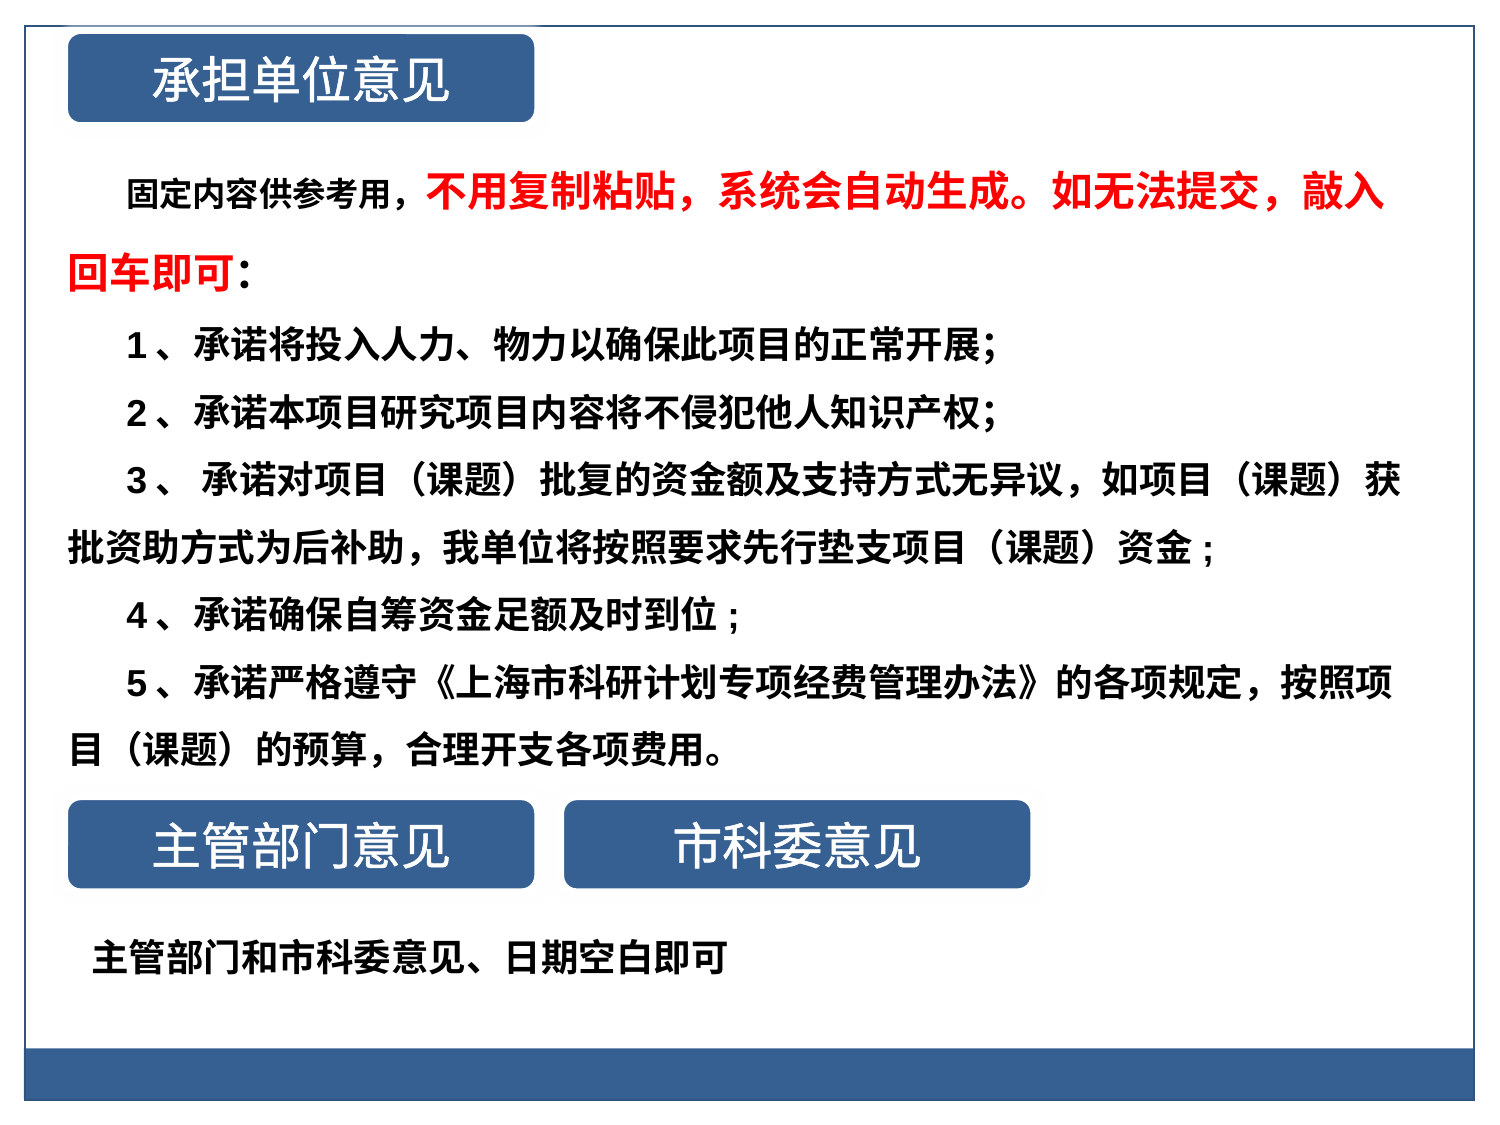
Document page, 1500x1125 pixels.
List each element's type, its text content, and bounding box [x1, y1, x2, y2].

text_box 固定内容供参考用，不用复制粘贴，系统会自动生成。如无法提交，敲入回车即可： 1、承诺将投入人力、物力以确保此项目的正常开展； 2、承诺本项目研究项目内容将不侵犯他人知识产权； 3、 承诺对项目（课题）批复的资金额及支持方式无异议，如项目（课题）获批资助方式为后补助，我单位将按照要求先行垫支项目（课题）资金; 4、承诺确保自筹资金足额及时到位; 5、承诺严格遵守《上海市科研计划专项经费管理办法》的各项规定，按照项目（课题）的预算，合理开支各项费用。 [53, 137, 1436, 779]
text_box 市科委意见 [557, 793, 1037, 895]
text_box 主管部门和市科委意见、日期空白即可 [76, 927, 774, 987]
text_box 主管部门意见 [61, 793, 541, 895]
text_box 承担单位意见 [61, 27, 541, 129]
